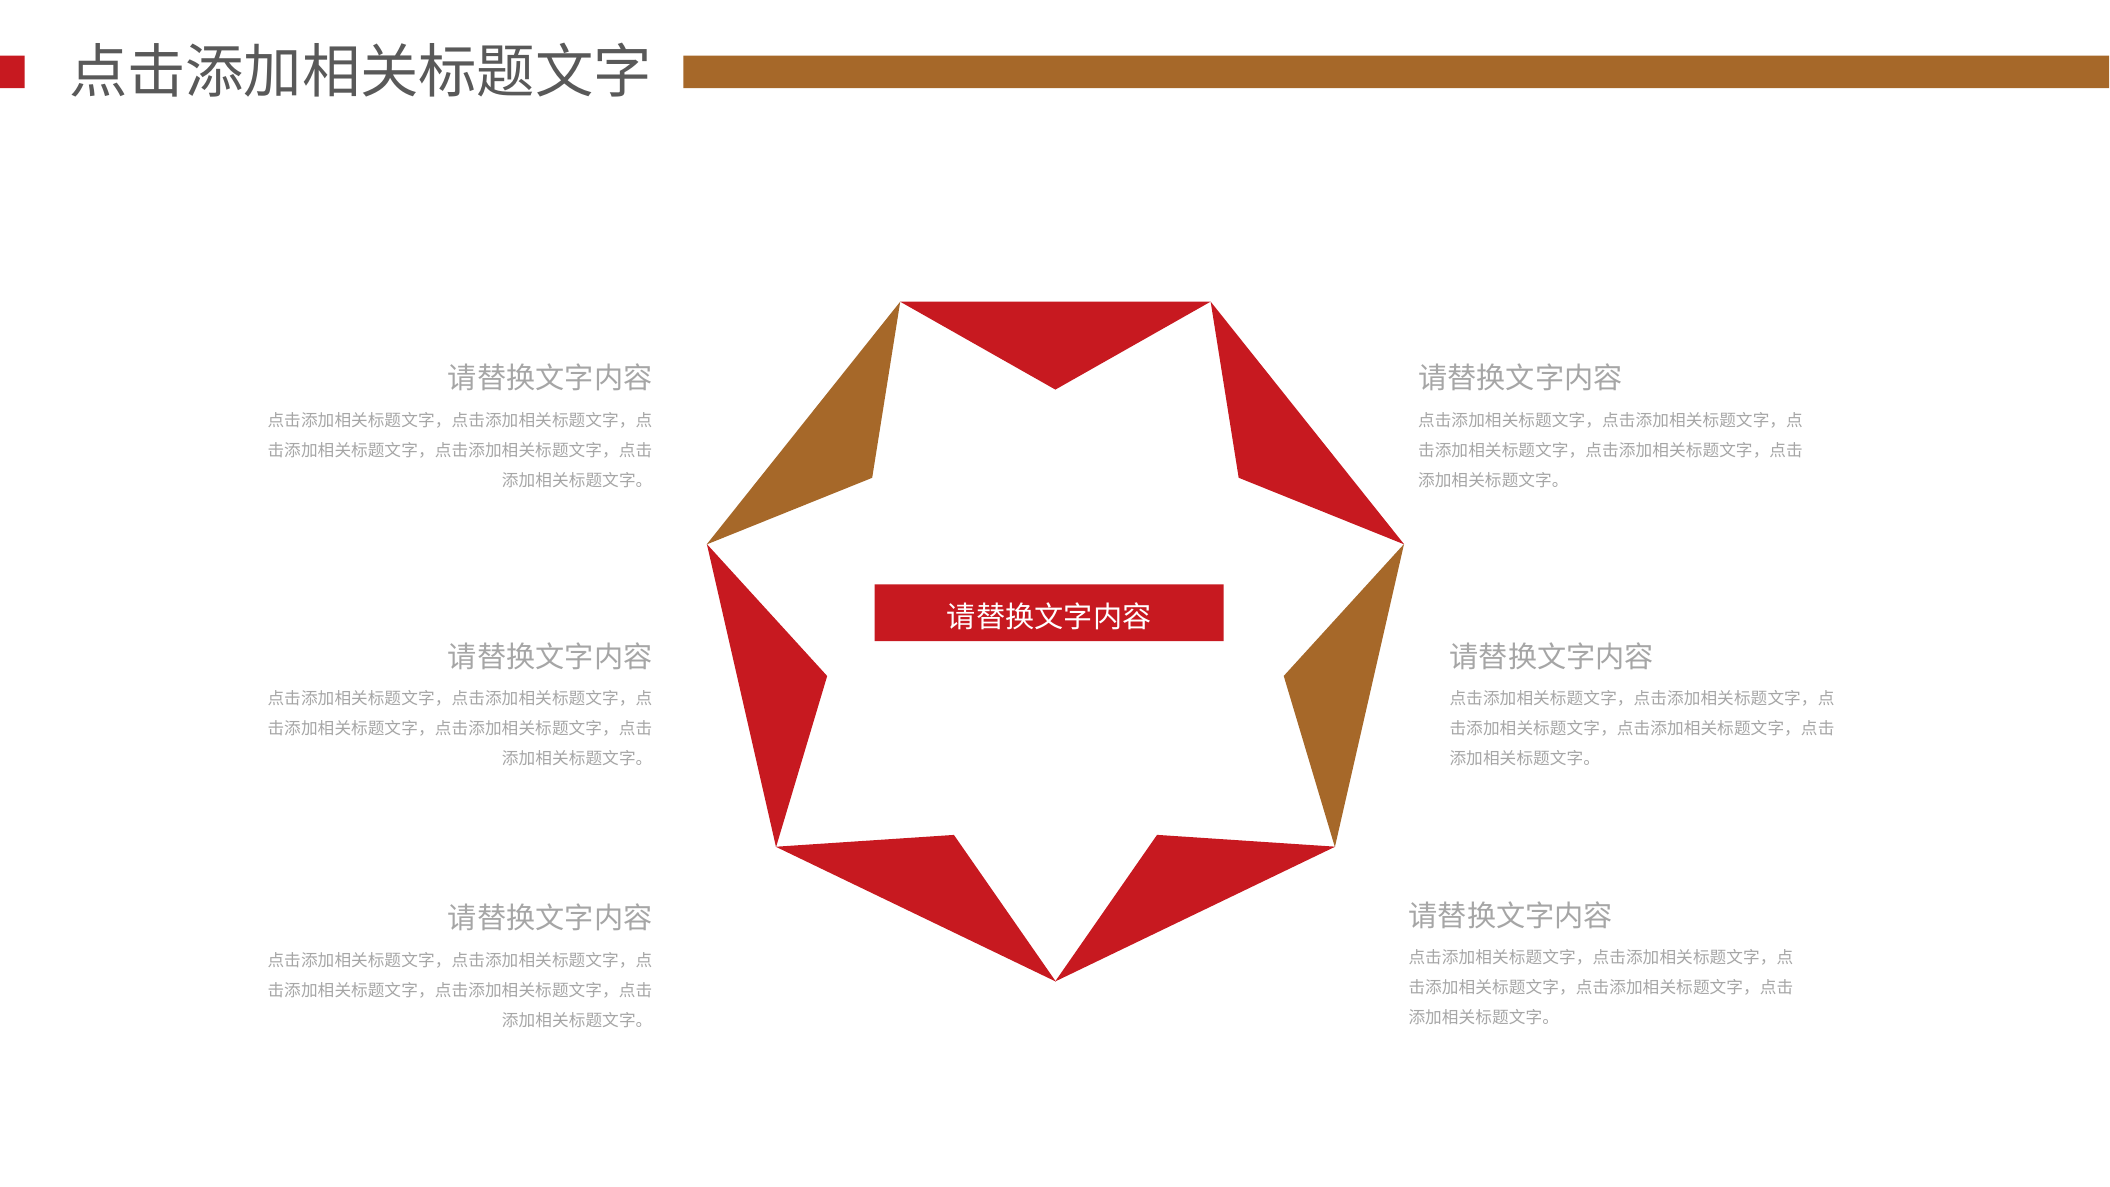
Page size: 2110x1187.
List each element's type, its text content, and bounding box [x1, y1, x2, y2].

text_box 请替换文字内容 [1392, 881, 1792, 929]
text_box 点击添加相关标题文字，点击添加相关标题文字，点击添加相关标题文字，点击添加相关标题文字，点击添加相关标题文字。 [1392, 929, 1817, 1035]
text_box 点击添加相关标题文字，点击添加相关标题文字，点击添加相关标题文字，点击添加相关标题文字，点击添加相关标题文字。 [251, 392, 669, 498]
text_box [740, 295, 1371, 919]
text_box 点击添加相关标题文字，点击添加相关标题文字，点击添加相关标题文字，点击添加相关标题文字，点击添加相关标题文字。 [251, 670, 669, 776]
text_box 请替换文字内容 [269, 884, 669, 931]
text_box 点击添加相关标题文字，点击添加相关标题文字，点击添加相关标题文字，点击添加相关标题文字，点击添加相关标题文字。 [251, 931, 669, 1038]
text_box 点击添加相关标题文字，点击添加相关标题文字，点击添加相关标题文字，点击添加相关标题文字，点击添加相关标题文字。 [1433, 670, 1858, 776]
text_box 点击添加相关标题文字，点击添加相关标题文字，点击添加相关标题文字，点击添加相关标题文字，点击添加相关标题文字。 [1402, 392, 1827, 498]
text_box 请替换文字内容 [269, 344, 669, 392]
text_box 请替换文字内容 [1402, 344, 1802, 392]
text_box 请替换文字内容 [1433, 622, 1833, 670]
text_box 请替换文字内容 [269, 622, 669, 670]
text_box 点击添加相关标题文字 [54, 26, 667, 112]
